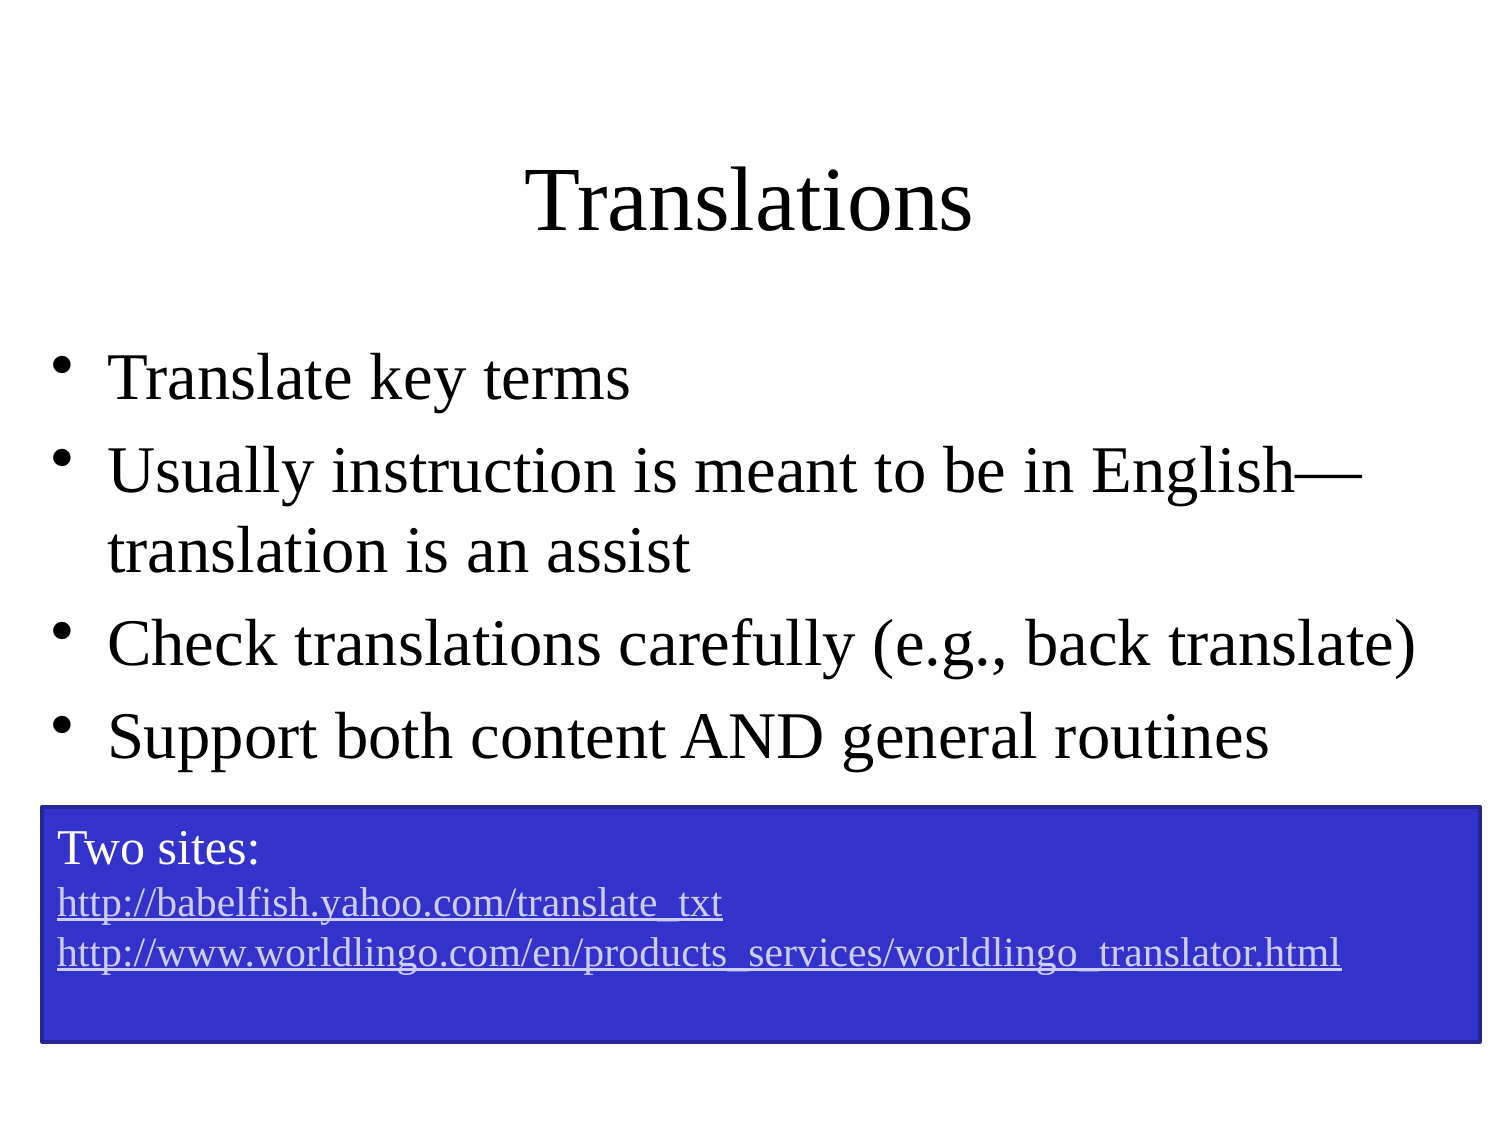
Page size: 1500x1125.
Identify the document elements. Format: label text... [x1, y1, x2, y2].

title Translations [112, 99, 1388, 288]
list Translate key terms Usually instruction is meant to be in English—translation is an assist Check translations carefully (e.g., back translate) Support both content AND general routines [35, 324, 1474, 813]
text_box Two sites: http://babelfish.yahoo.com/translate_txt http://www.worldlingo.com/en/products_services/worldlingo_translator.html [40, 805, 1482, 1044]
